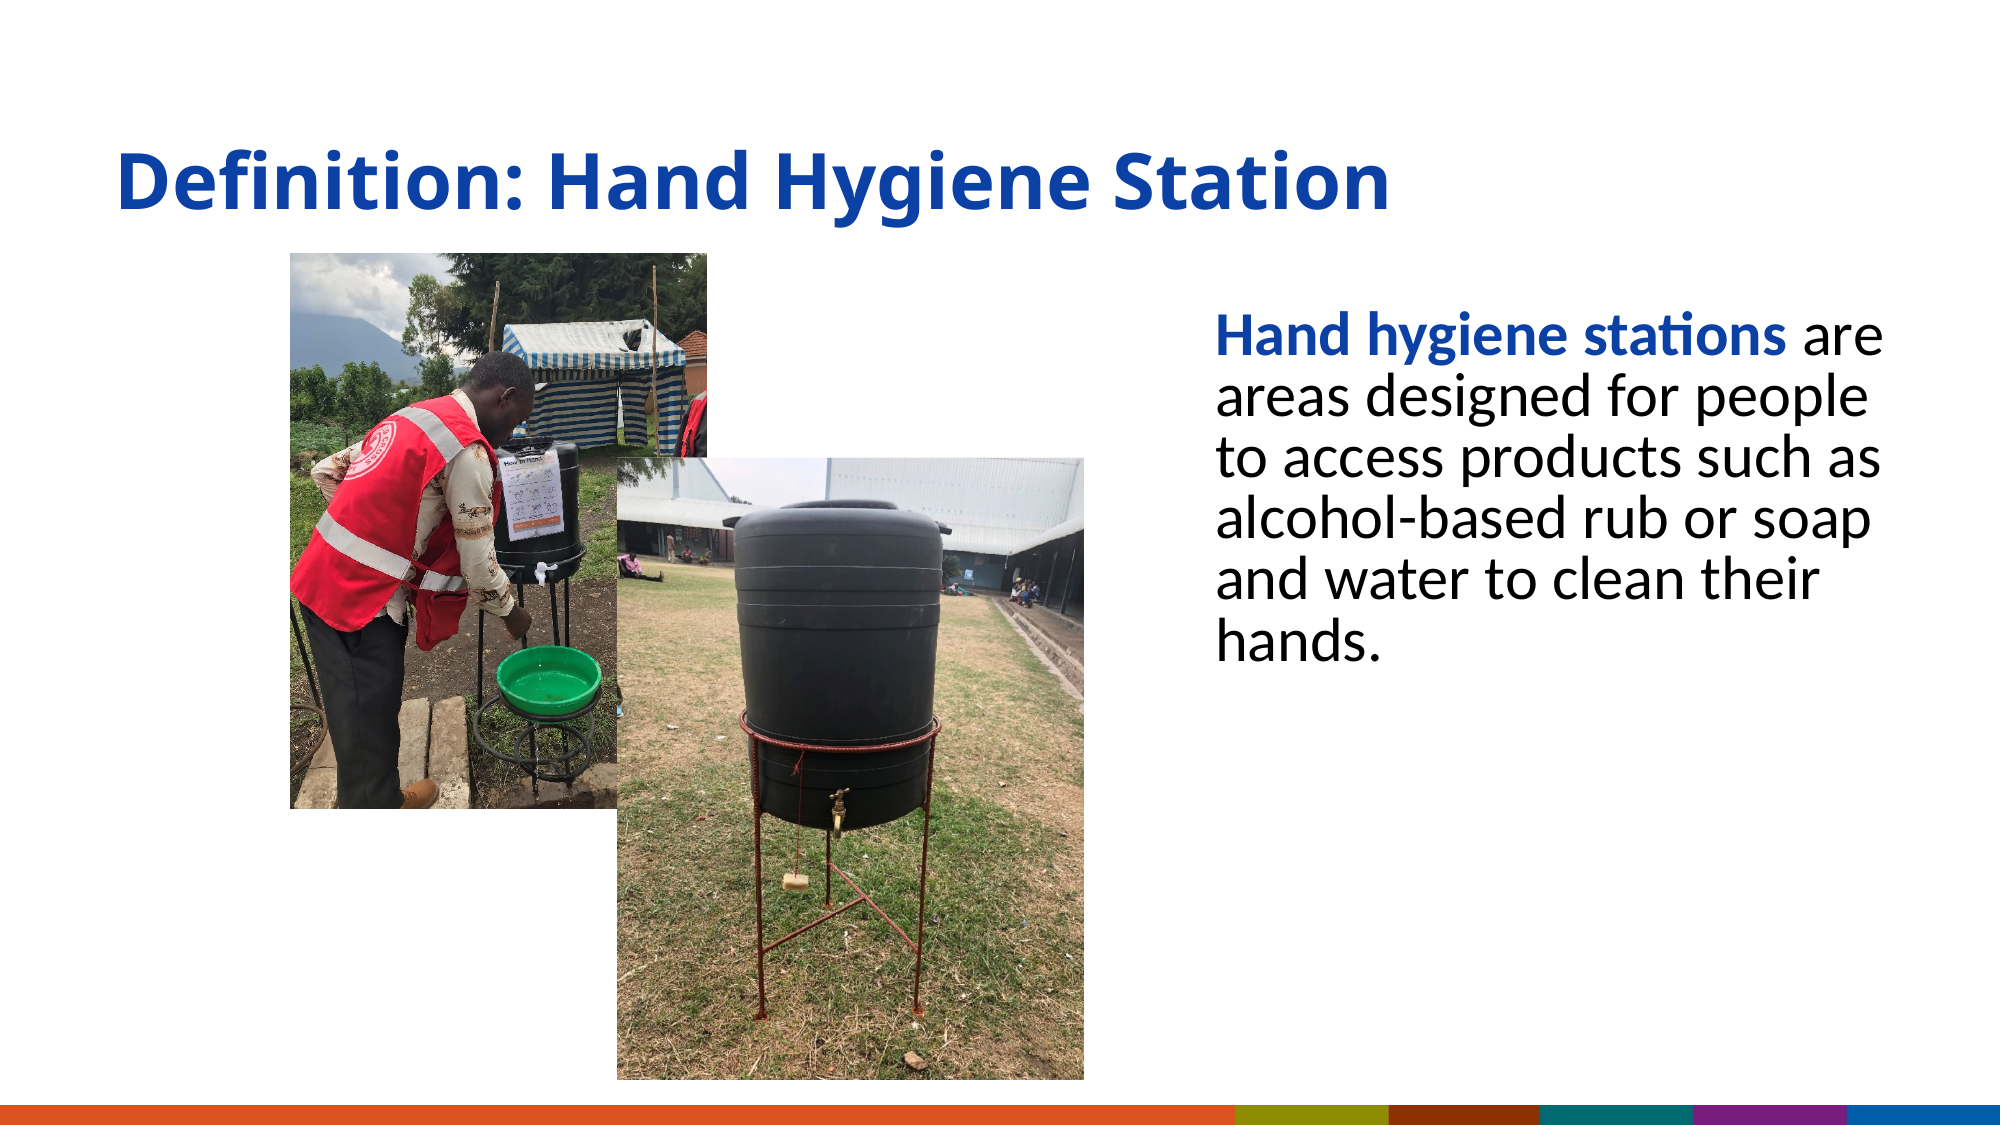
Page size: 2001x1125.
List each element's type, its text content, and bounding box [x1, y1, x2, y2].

list Hand hygiene stations are areas designed for people to access products such as alcohol-based rub or soap and water to clean their hands. [1200, 299, 1900, 985]
title Definition: Hand Hygiene Station [99, 45, 1900, 233]
picture [289, 253, 1162, 1079]
picture [0, 1105, 2000, 1125]
